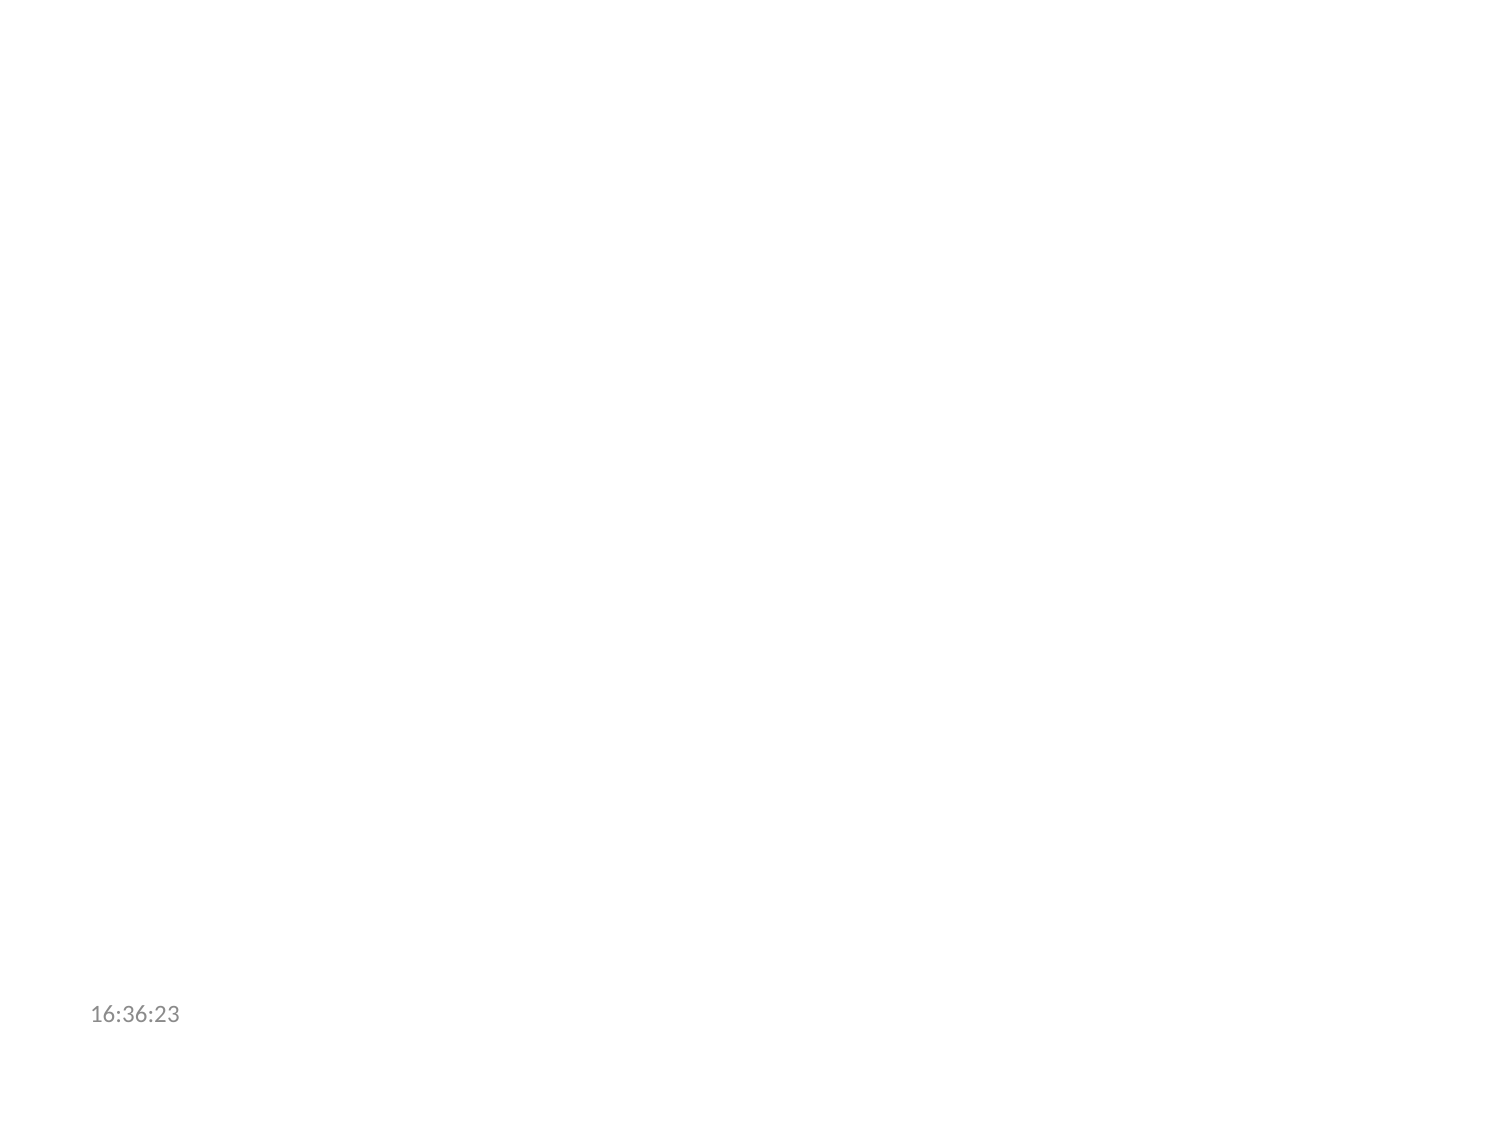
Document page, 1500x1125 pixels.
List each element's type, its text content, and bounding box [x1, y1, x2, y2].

text_box 15:35:09 [75, 982, 425, 1043]
